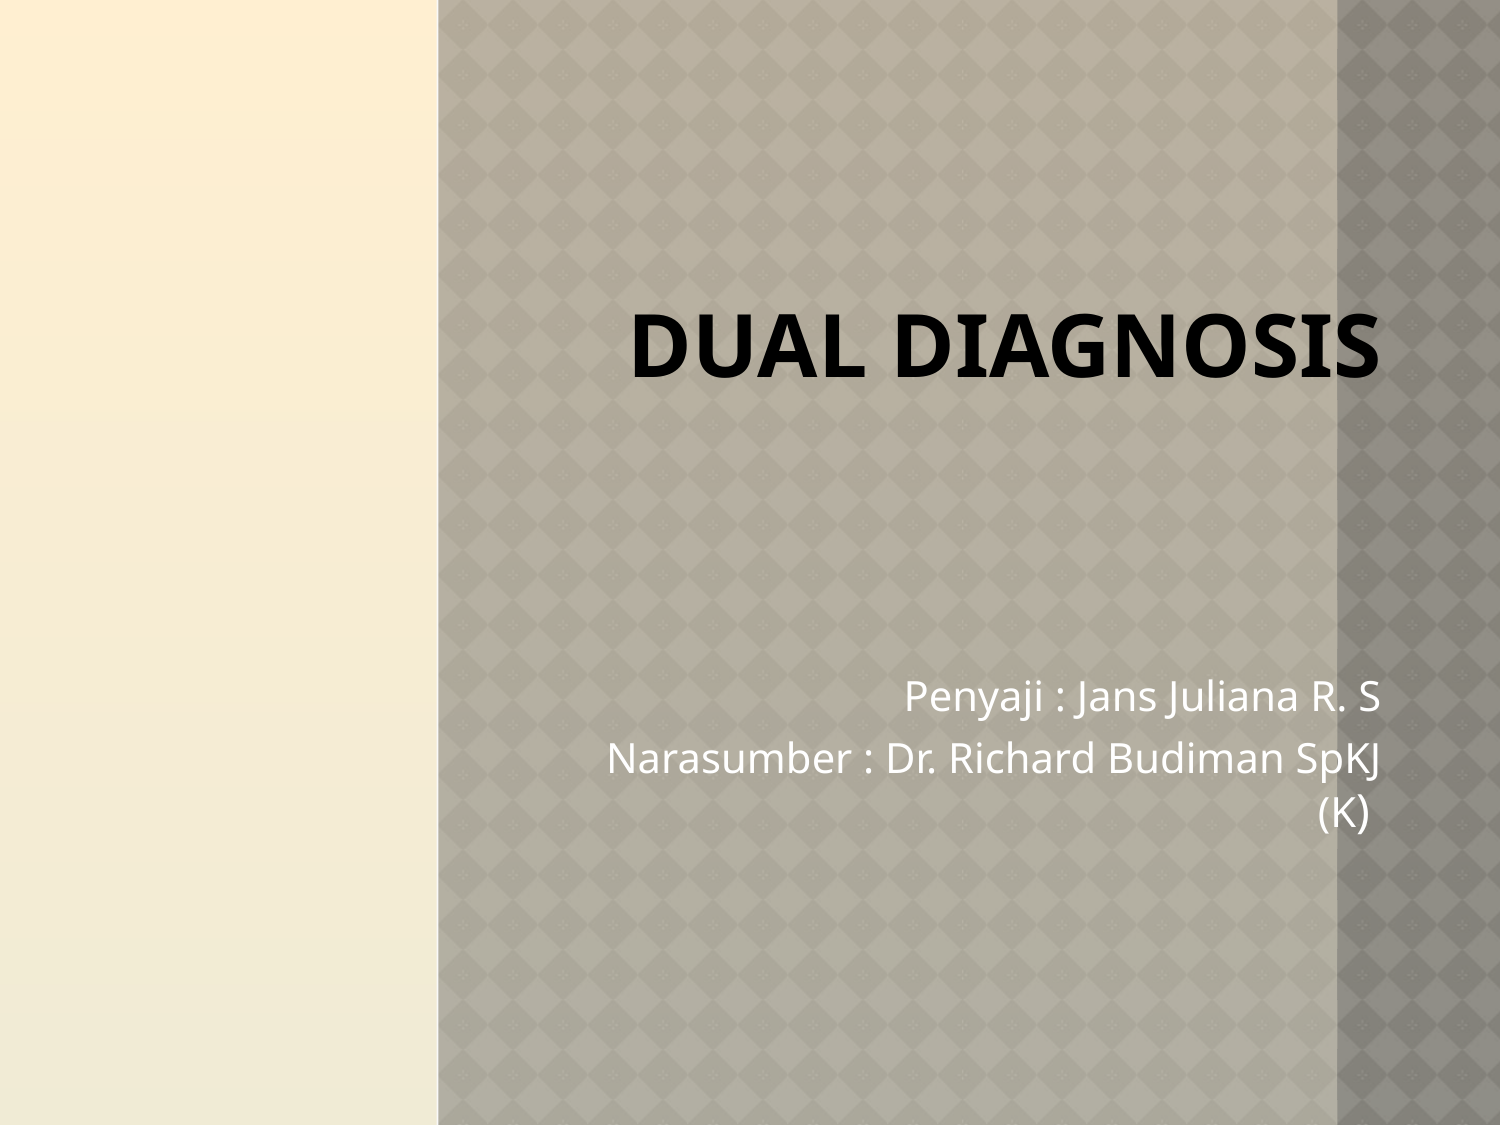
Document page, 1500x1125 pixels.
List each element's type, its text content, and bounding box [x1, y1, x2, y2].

subtitle Penyaji : Jans Juliana R. S Narasumber : Dr. Richard Budiman SpKJ (K) [550, 669, 1390, 850]
title DUAL DIAGNOSIS [552, 249, 1390, 396]
